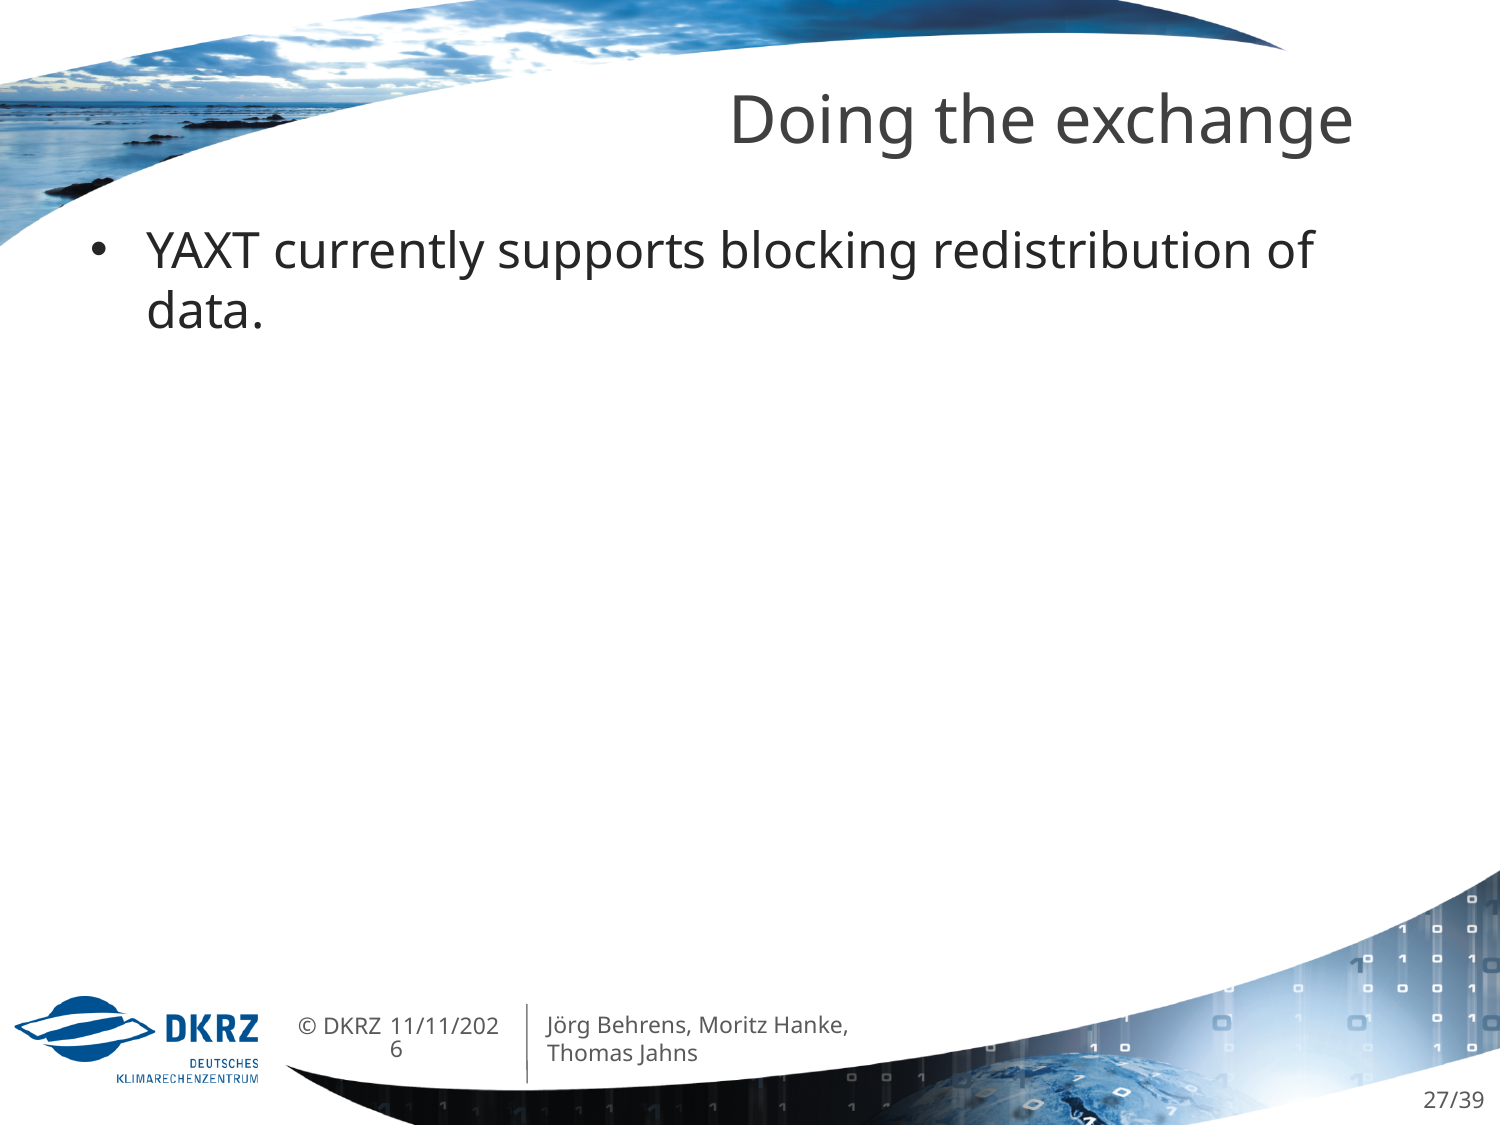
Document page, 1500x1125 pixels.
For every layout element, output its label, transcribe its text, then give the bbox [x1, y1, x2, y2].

picture [285, 867, 1500, 1125]
list YAXT currently supports blocking redistribution of data. [74, 210, 1426, 985]
picture [14, 996, 258, 1083]
slide_number 27 [1333, 1078, 1465, 1125]
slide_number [375, 1004, 528, 1052]
footer Jörg Behrens, Moritz Hanke, Thomas Jahns [532, 1003, 884, 1082]
title Doing the exchange [480, 70, 1372, 165]
picture [0, 0, 1288, 246]
